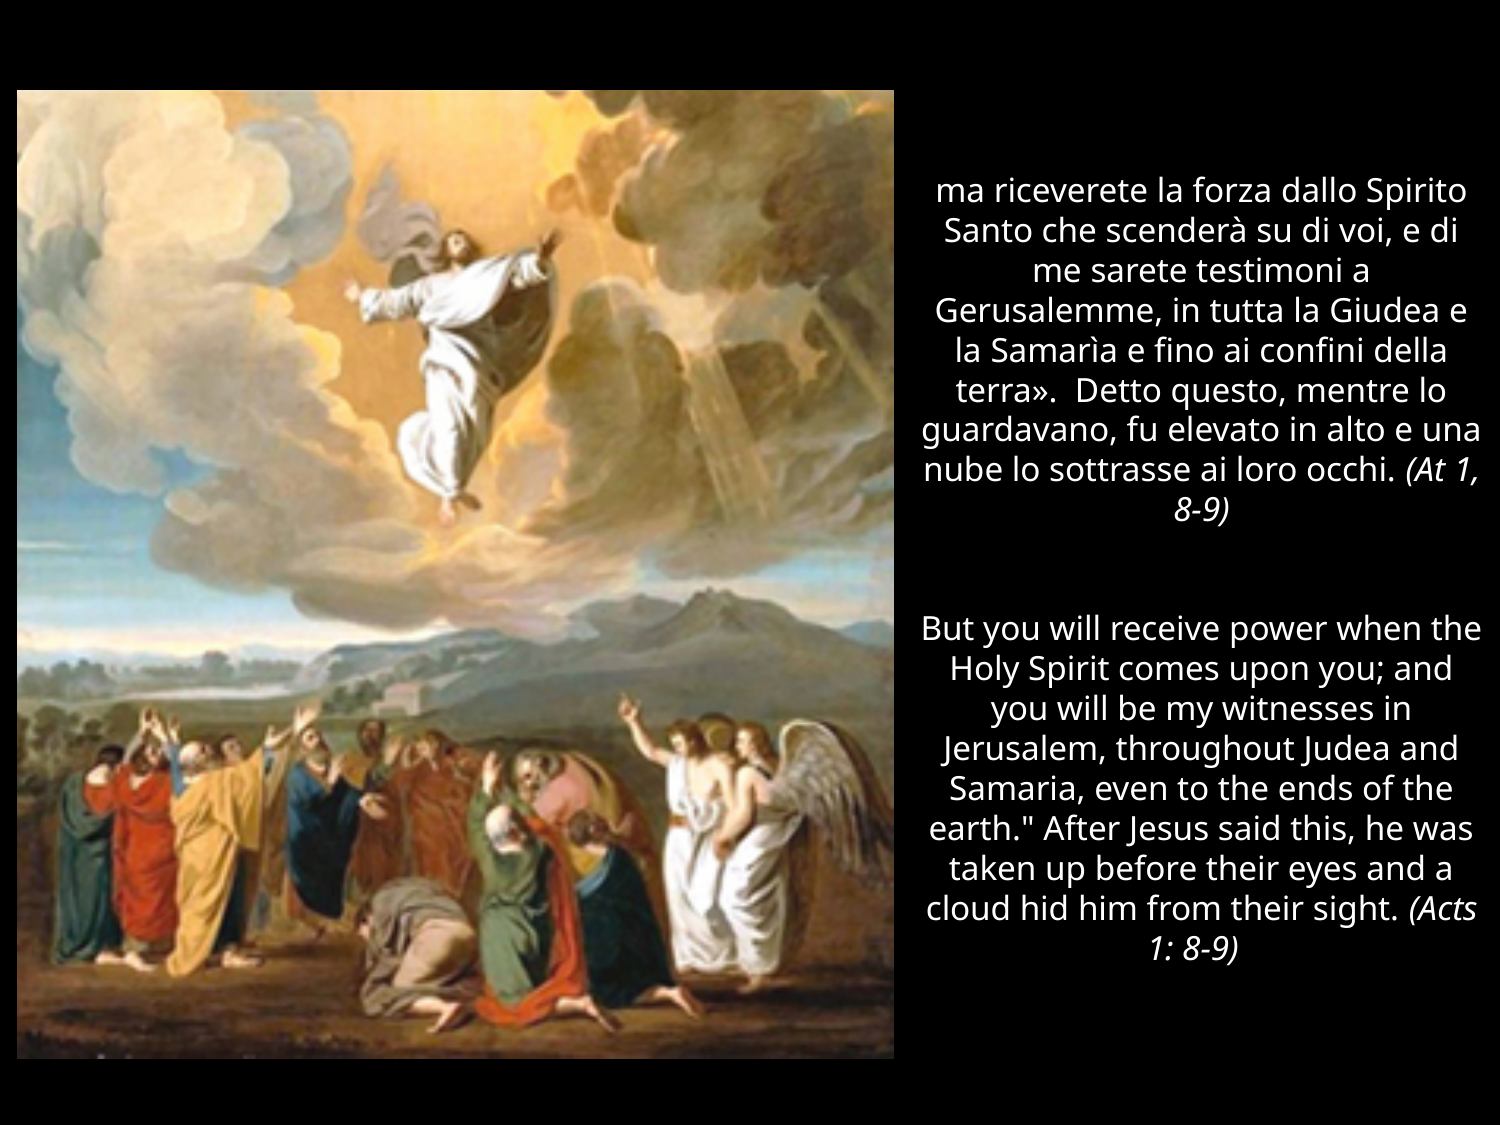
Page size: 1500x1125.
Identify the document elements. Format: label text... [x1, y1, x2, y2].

picture [17, 90, 894, 1059]
text_box But you will receive power when the Holy Spirit comes upon you; and you will be my witnesses in Jerusalem, throughout Judea and Samaria, even to the ends of the earth." After Jesus said this, he was taken up before their eyes and a cloud hid him from their sight. (Acts 1: 8-9) [903, 599, 1500, 974]
title ma riceverete la forza dallo Spirito Santo che scenderà su di voi, e di me sarete testimoni a Gerusalemme, in tutta la Giudea e la Samarìa e fino ai confini della terra». Detto questo, mentre lo guardavano, fu elevato in alto e una nube lo sottrasse ai loro occhi. (At 1, 8-9) [903, 275, 1500, 463]
